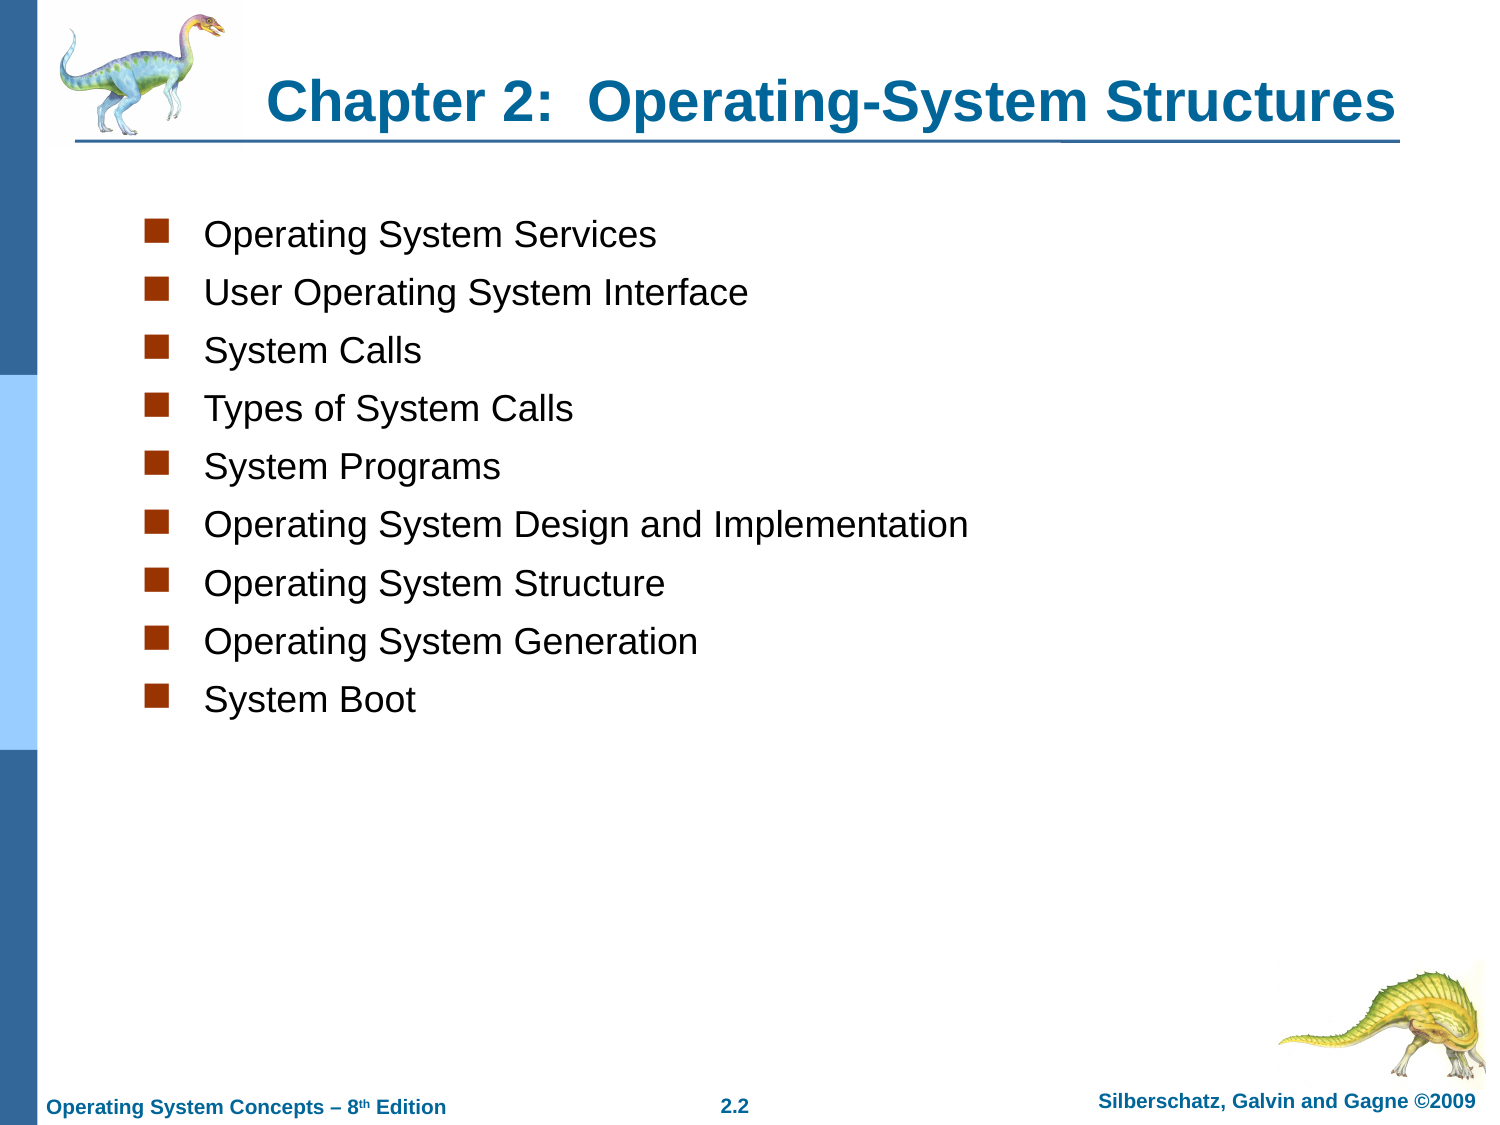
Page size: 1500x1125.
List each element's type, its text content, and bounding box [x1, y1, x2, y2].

list Operating System Services User Operating System Interface System Calls Types of System Calls System Programs Operating System Design and Implementation Operating System Structure Operating System Generation System Boot [132, 202, 1483, 946]
picture [46, 0, 243, 149]
title Chapter 2: Operating-System Structures [156, 45, 1500, 141]
picture [1275, 959, 1486, 1090]
